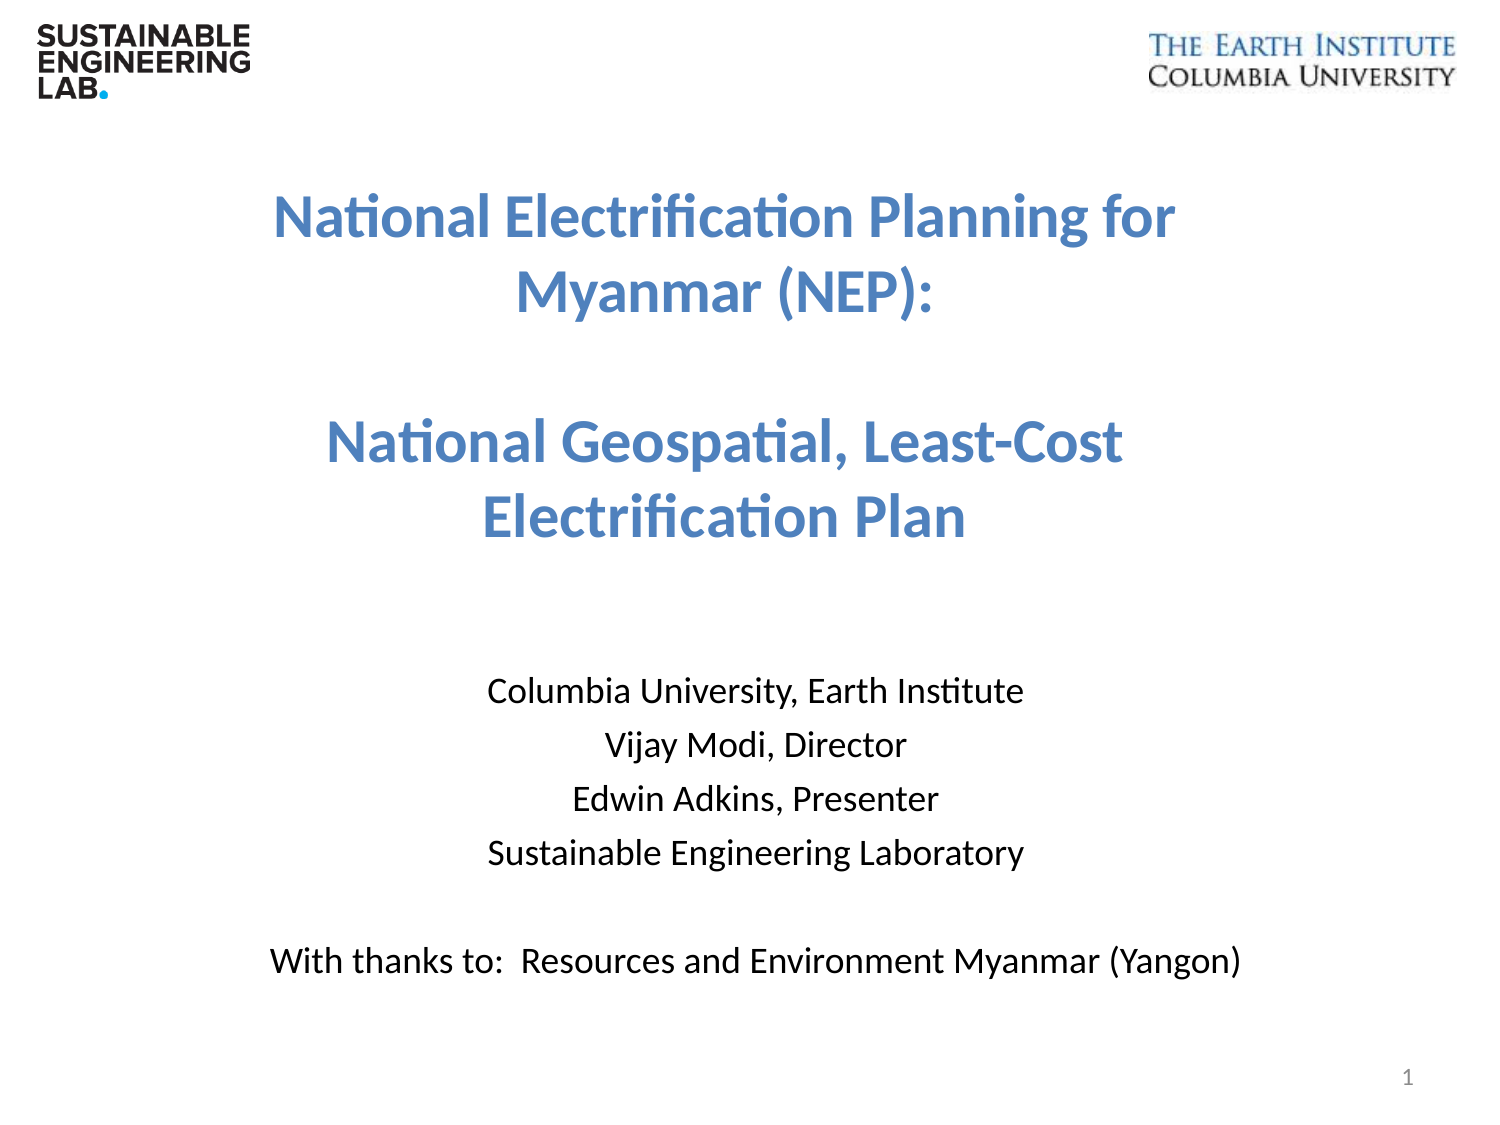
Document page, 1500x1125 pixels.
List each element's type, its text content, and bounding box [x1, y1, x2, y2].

slide_number 1 [1380, 1025, 1415, 1125]
text_box National Electrification Planning for Myanmar (NEP): National Geospatial, Least-Cost Electrification Plan [174, 174, 1275, 550]
text_box Columbia University, Earth Institute Vijay Modi, Director Edwin Adkins, Presenter Sustainable Engineering Laboratory With thanks to: Resources and Environment Myanmar (Yangon) [87, 649, 1425, 1025]
picture [1149, 31, 1457, 119]
picture [37, 24, 250, 99]
